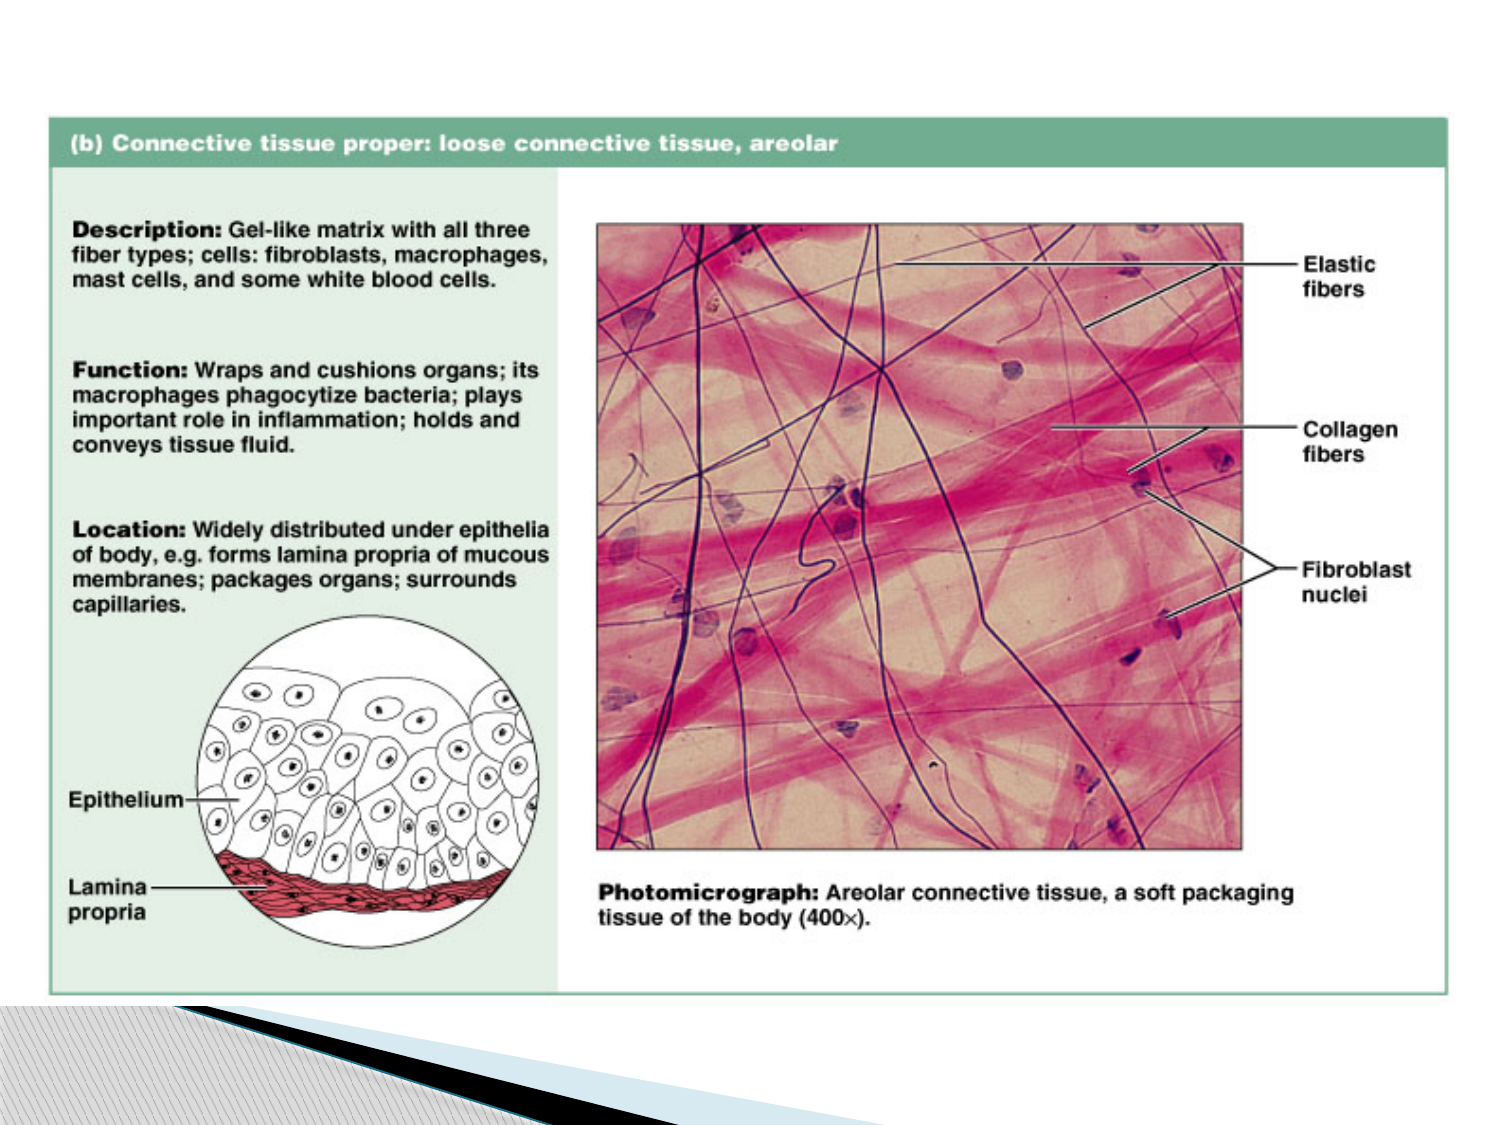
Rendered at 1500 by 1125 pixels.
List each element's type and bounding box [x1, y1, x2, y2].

picture [0, 112, 1500, 1007]
